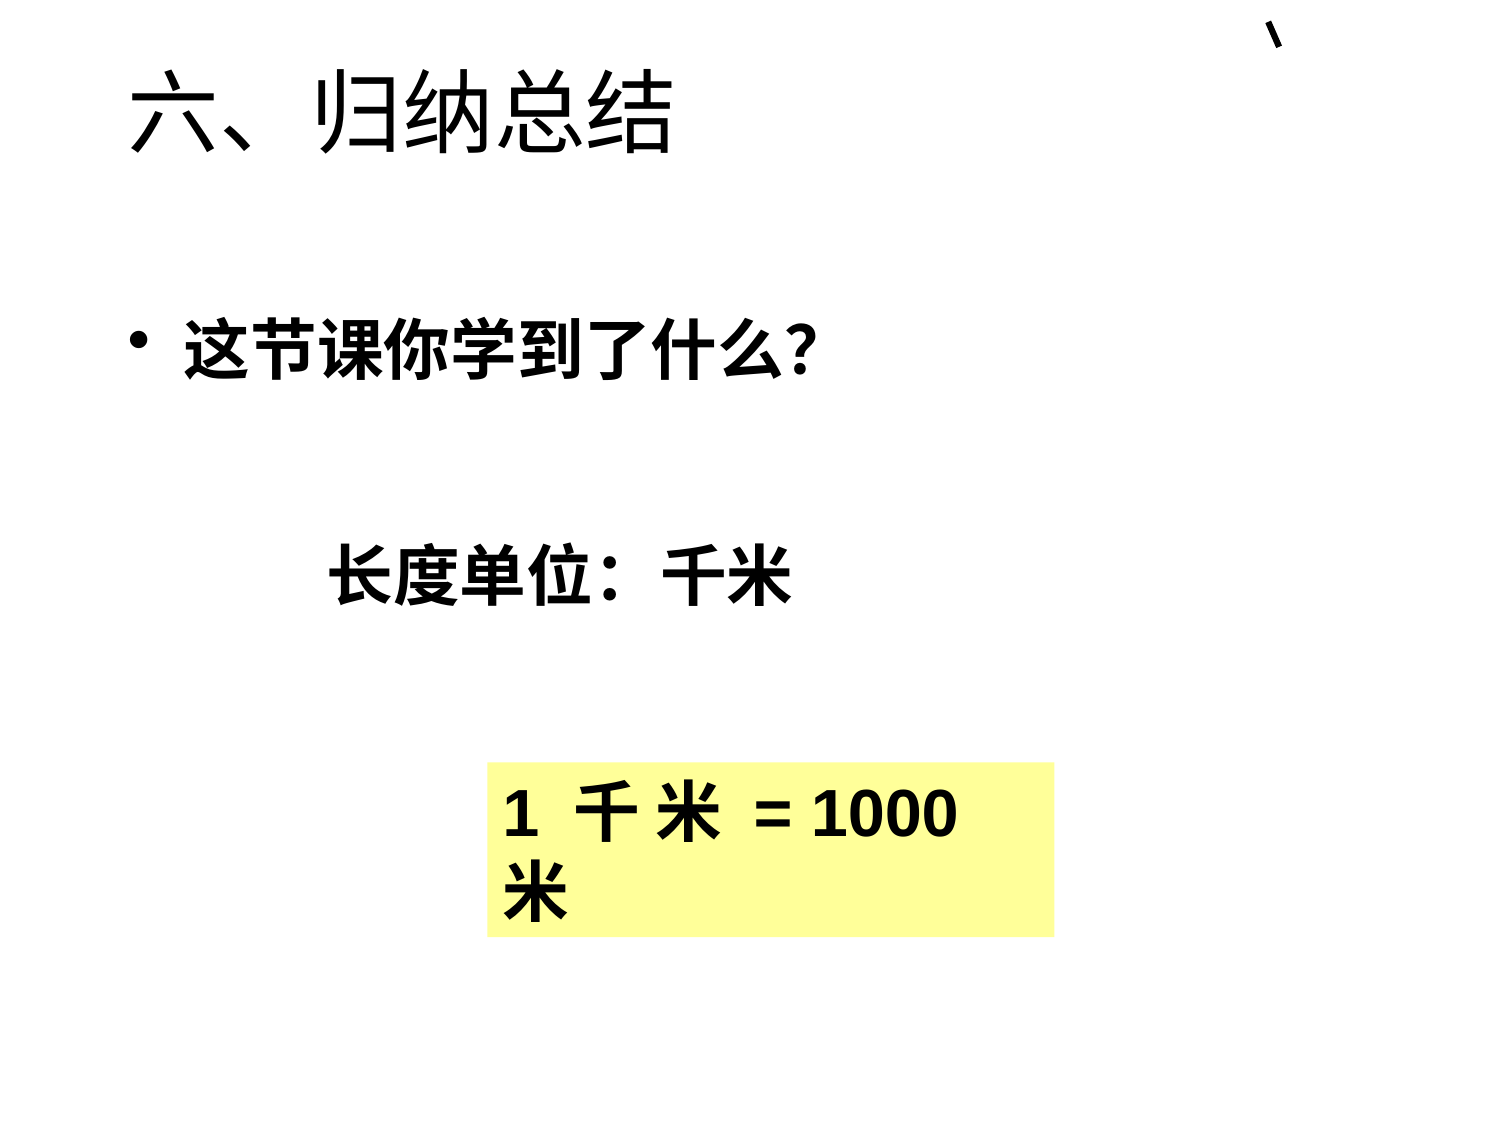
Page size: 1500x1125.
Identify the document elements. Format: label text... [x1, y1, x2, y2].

list 这节课你学到了什么？ 长度单位：千米 [112, 299, 1376, 901]
text_box 1 千 米 = 1000米 [487, 762, 1055, 938]
title 六、归纳总结 [112, 24, 822, 173]
